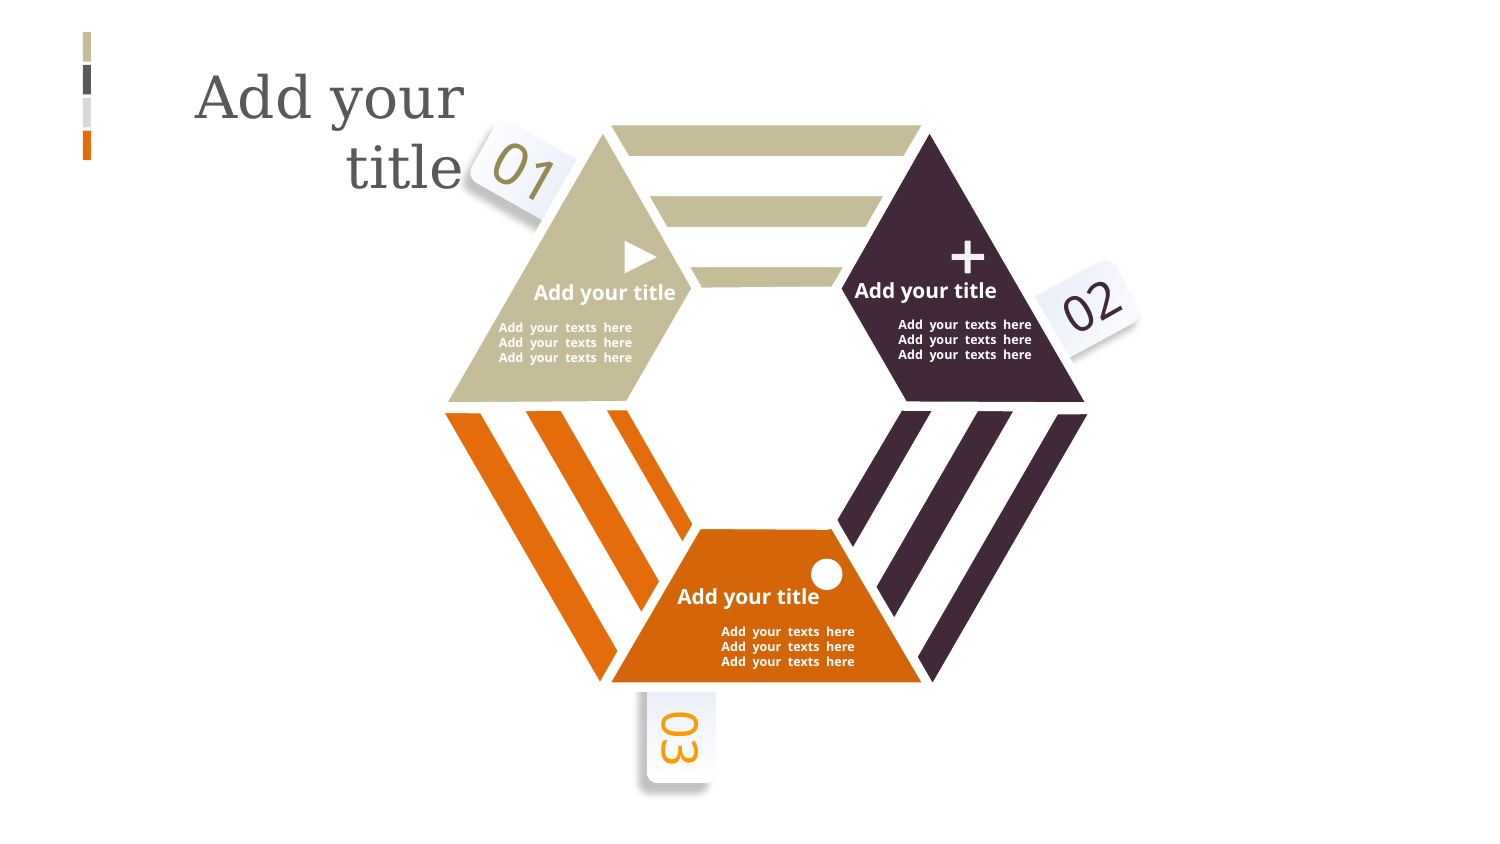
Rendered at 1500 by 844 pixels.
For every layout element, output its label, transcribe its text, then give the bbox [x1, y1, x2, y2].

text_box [474, 127, 615, 217]
text_box Add your title Add your texts here Add your texts here Add your texts here [484, 272, 597, 373]
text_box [951, 240, 985, 274]
text_box [437, 325, 502, 410]
text_box [1030, 364, 1095, 410]
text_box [507, 283, 728, 673]
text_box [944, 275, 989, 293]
text_box [601, 682, 932, 690]
text_box Add your title [76, 53, 479, 208]
text_box [944, 144, 1014, 270]
text_box [515, 225, 597, 272]
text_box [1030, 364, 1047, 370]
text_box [733, 294, 1026, 674]
text_box [649, 782, 714, 786]
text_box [602, 120, 941, 426]
text_box [644, 690, 719, 695]
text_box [994, 267, 1137, 356]
text_box 03 [644, 695, 720, 782]
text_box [82, 31, 92, 161]
